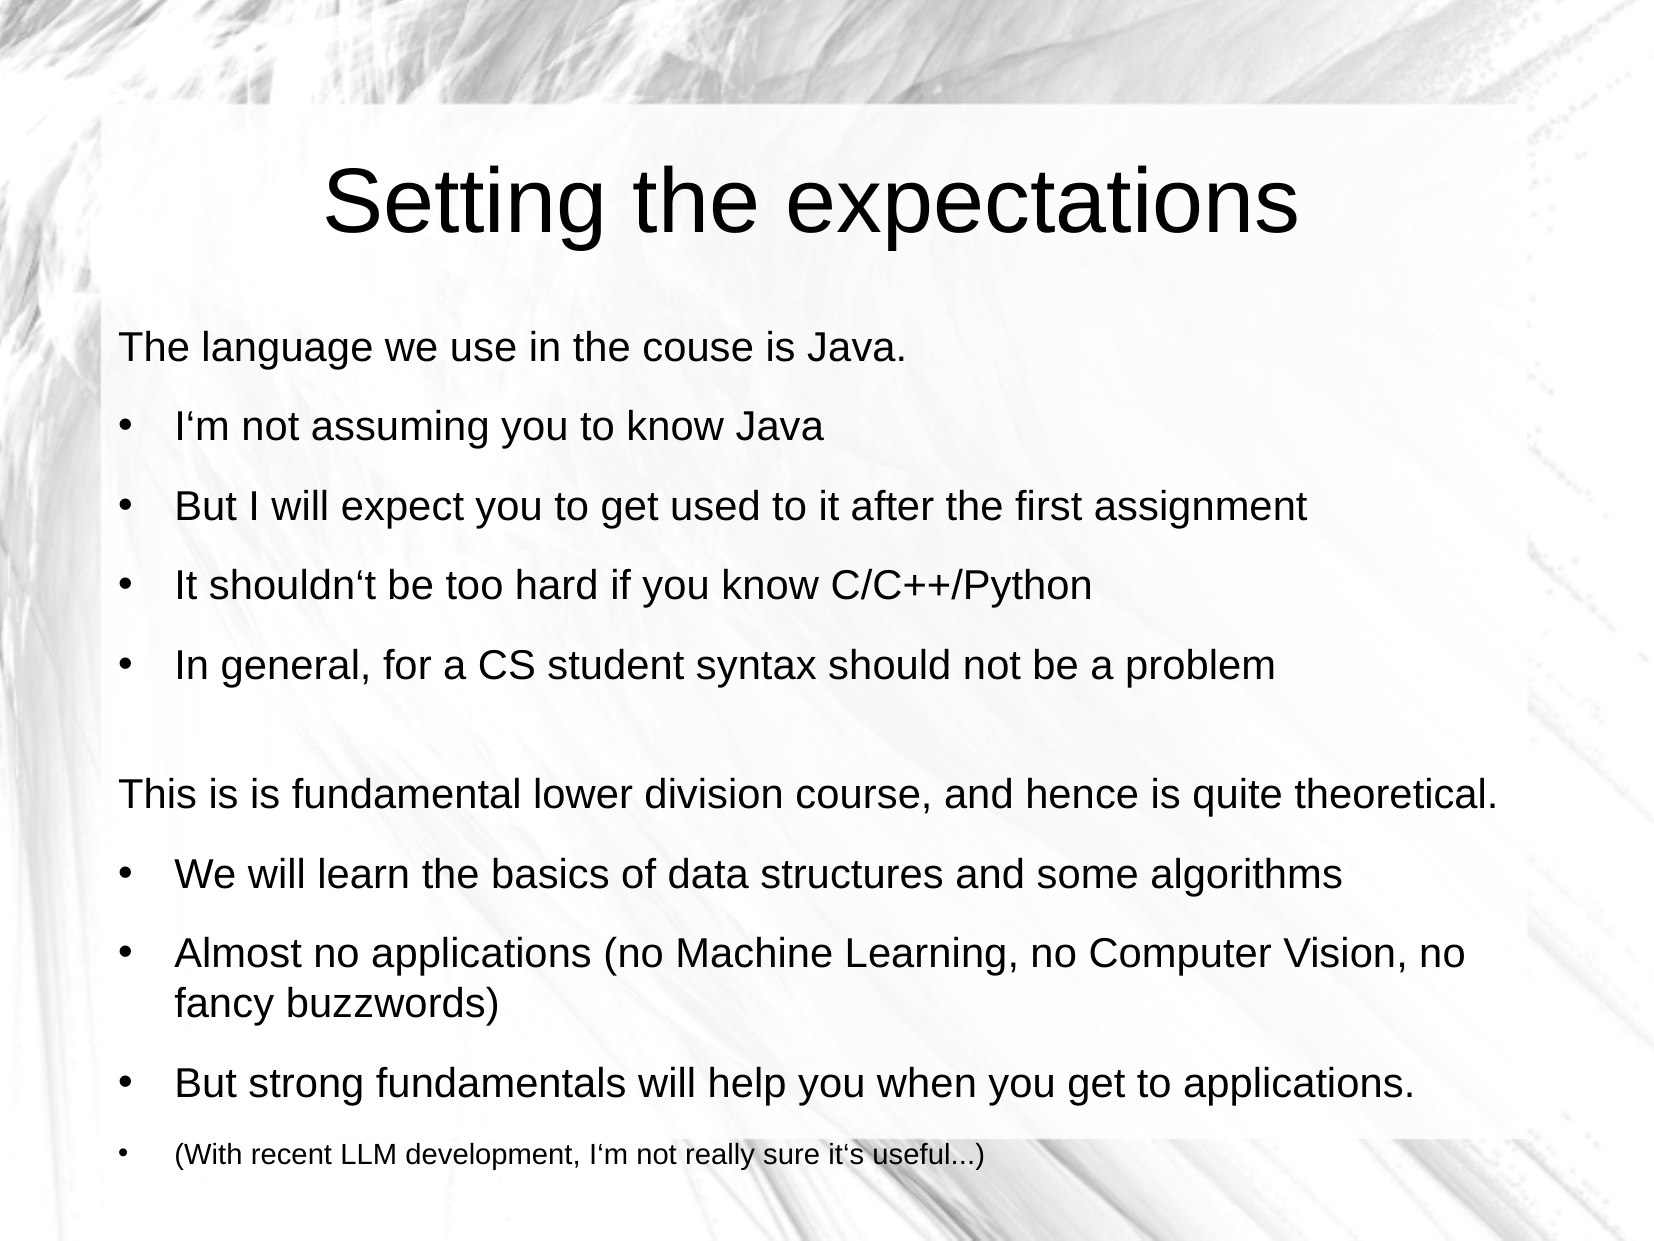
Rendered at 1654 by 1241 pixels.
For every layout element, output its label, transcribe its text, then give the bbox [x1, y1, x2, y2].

list The language we use in the couse is Java. I‘m not assuming you to know Java But I will expect you to get used to it after the first assignment It shouldn‘t be too hard if you know C/C++/Python In general, for a CS student syntax should not be a problem This is is fundamental lower division course, and hence is quite theoretical. We will learn the basics of data structures and some algorithms Almost no applications (no Machine Learning, no Computer Vision, no fancy buzzwords) But strong fundamentals will help you when you get to applications. (With recent LLM development, I‘m not really sure it‘s useful...) [118, 319, 1571, 1158]
title Setting the expectations [118, 112, 1506, 281]
picture [0, 0, 1654, 1241]
